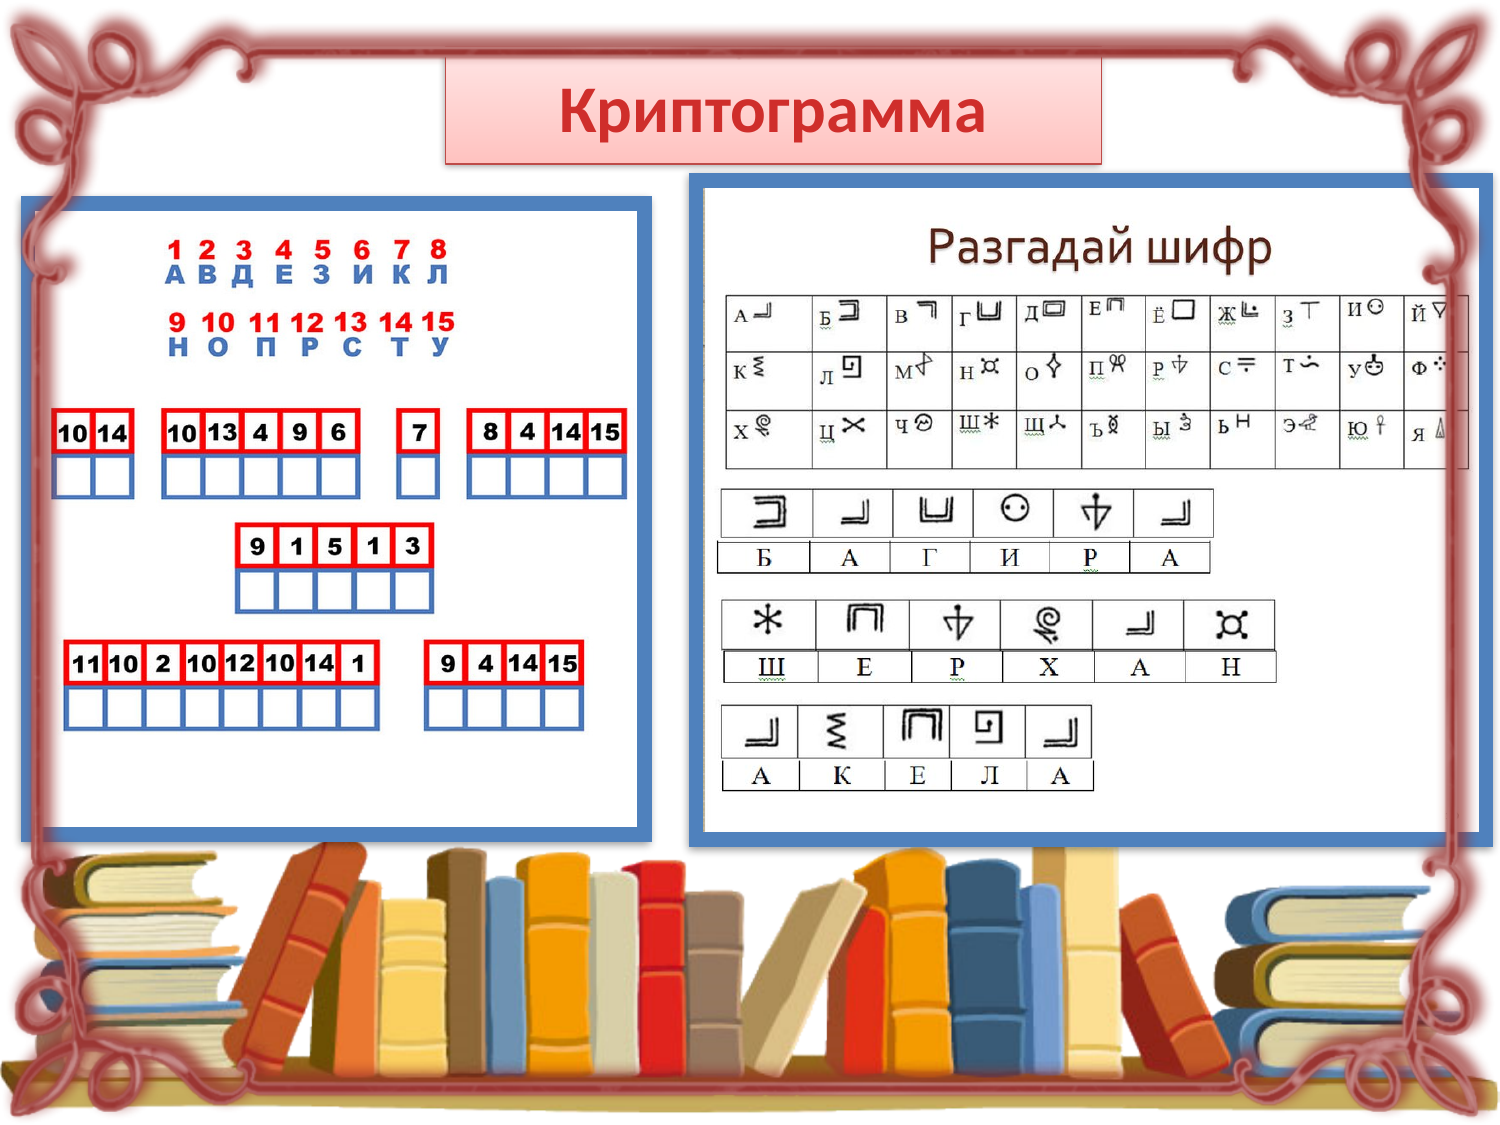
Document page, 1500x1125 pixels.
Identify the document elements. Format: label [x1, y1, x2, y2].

picture [0, 0, 1500, 1125]
list [1316, 187, 1480, 833]
